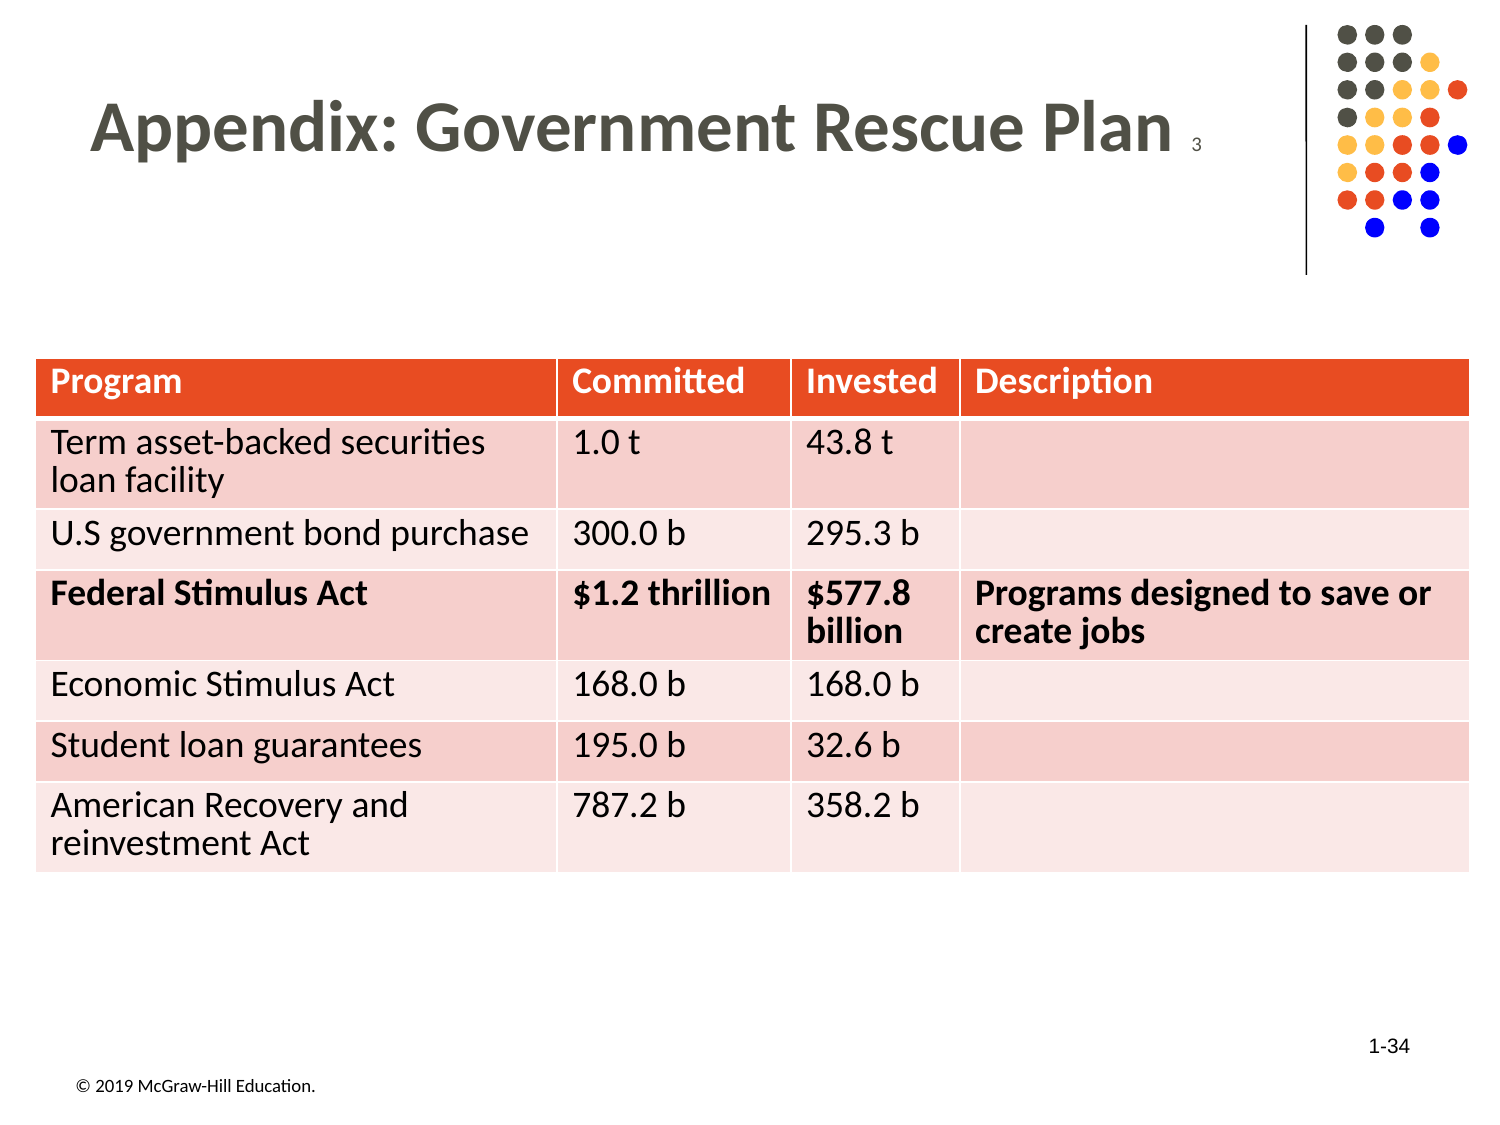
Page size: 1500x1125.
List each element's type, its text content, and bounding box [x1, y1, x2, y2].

table_cell [961, 661, 1469, 720]
table_cell Term asset-backed securities loan facility [36, 421, 556, 508]
table_header Description [961, 359, 1469, 416]
title Appendix: Government Rescue Plan 3 [75, 42, 1313, 174]
table_header Program [36, 359, 556, 416]
table_cell 1.0 t [558, 421, 790, 508]
table_cell Economic Stimulus Act [36, 661, 556, 720]
table_cell 195.0 b [558, 722, 790, 781]
table_cell [961, 722, 1469, 781]
slide_number 1-34 [1074, 1025, 1425, 1100]
table_cell [961, 421, 1469, 508]
table_cell 168.0 b [792, 661, 959, 720]
table_cell 295.3 b [792, 510, 959, 569]
table_header Invested [792, 359, 959, 416]
table_cell 168.0 b [558, 661, 790, 720]
table_cell $577.8 billion [792, 571, 959, 660]
table_cell American Recovery and reinvestment Act [36, 783, 556, 872]
table_cell Federal Stimulus Act [36, 571, 556, 660]
table_cell Programs designed to save or create jobs [961, 571, 1469, 660]
table_cell [961, 510, 1469, 569]
table_cell 300.0 b [558, 510, 790, 569]
table_cell U.S government bond purchase [36, 510, 556, 569]
table_cell Student loan guarantees [36, 722, 556, 781]
table_cell 32.6 b [792, 722, 959, 781]
table_cell 43.8 t [792, 421, 959, 508]
table_cell 358.2 b [792, 783, 959, 872]
table_cell 787.2 b [558, 783, 790, 872]
table_header Committed [558, 359, 790, 416]
table_cell [961, 783, 1469, 872]
table_cell $1.2 thrillion [558, 571, 790, 660]
